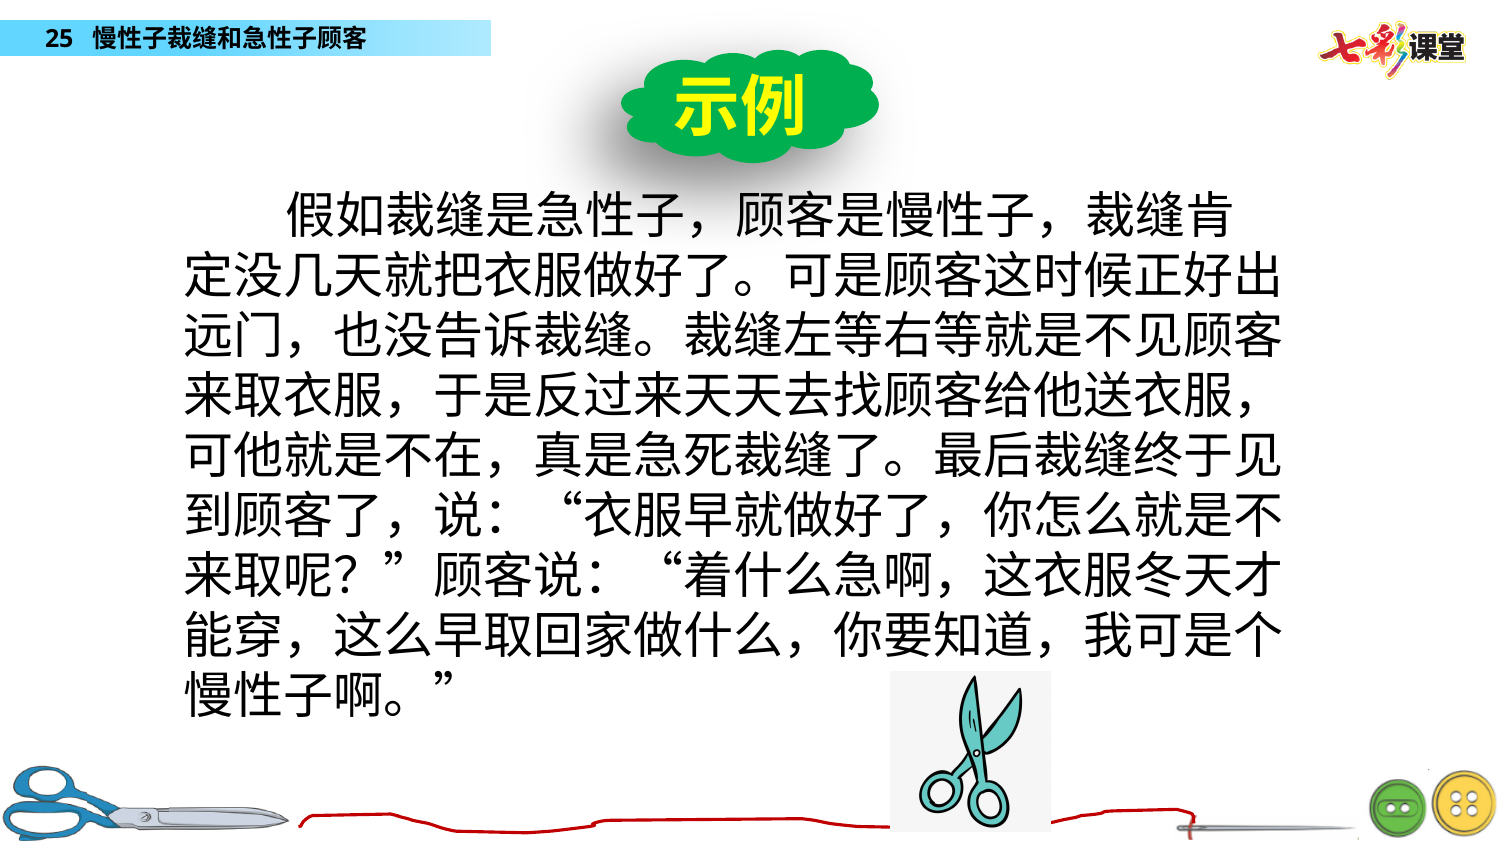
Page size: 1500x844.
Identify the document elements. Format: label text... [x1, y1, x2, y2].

text_box 示例 [618, 47, 881, 166]
picture [0, 764, 290, 844]
picture [1316, 20, 1468, 80]
picture [1173, 816, 1358, 839]
picture [890, 671, 1051, 832]
text_box 假如裁缝是急性子，顾客是慢性子，裁缝肯定没几天就把衣服做好了。可是顾客这时候正好出远门，也没告诉裁缝。裁缝左等右等就是不见顾客来取衣服，于是反过来天天去找顾客给他送衣服，可他就是不在，真是急死裁缝了。最后裁缝终于见到顾客了，说：“衣服早就做好了，你怎么就是不来取呢？”顾客说：“着什么急啊，这衣服冬天才能穿，这么早取回家做什么，你要知道，我可是个慢性子啊。” [166, 174, 1301, 733]
picture [1365, 769, 1500, 839]
